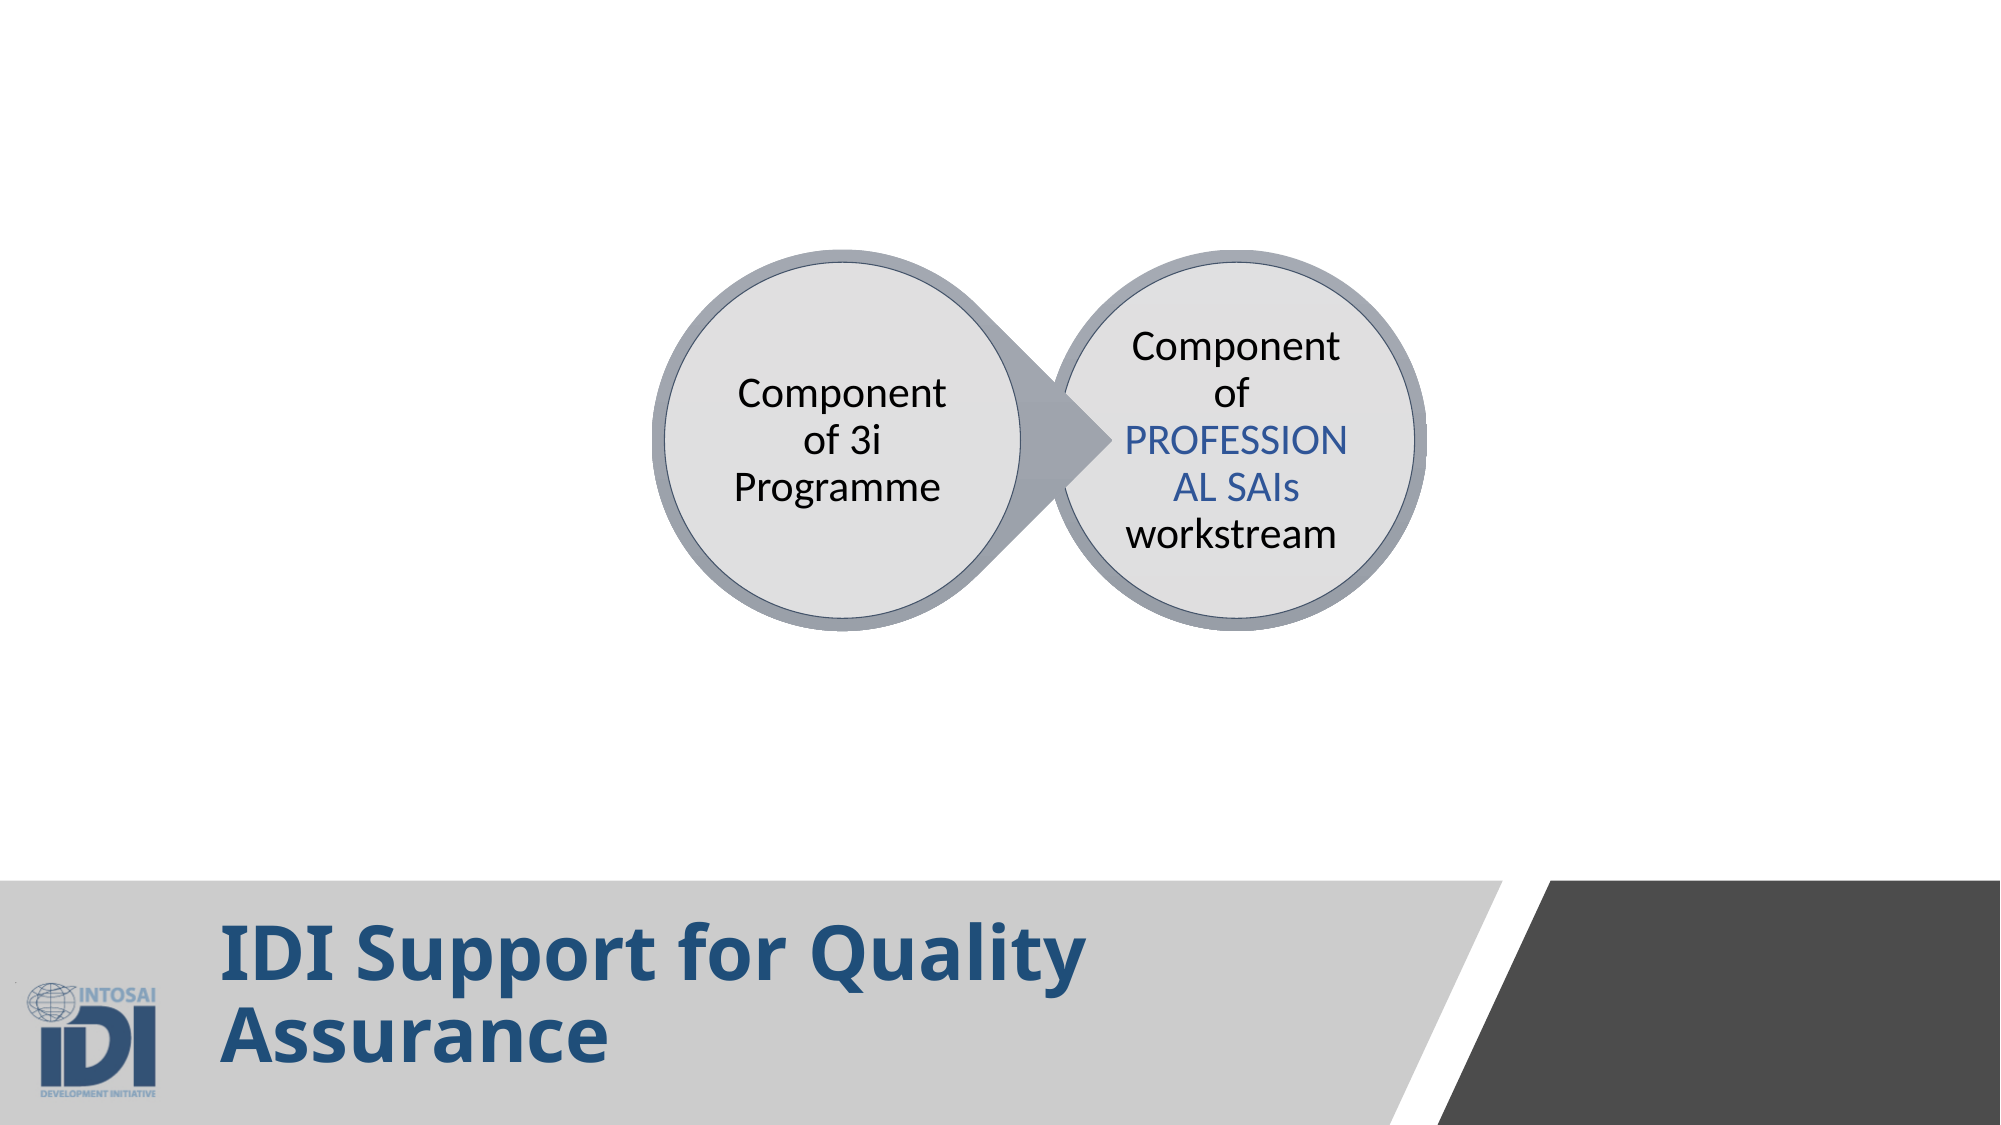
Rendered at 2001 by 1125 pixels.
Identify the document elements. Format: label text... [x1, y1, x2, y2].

title IDI Support for Quality Assurance [205, 907, 1416, 1087]
text_box [0, 879, 1505, 1125]
text_box [1436, 879, 2000, 1125]
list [137, 105, 1863, 775]
